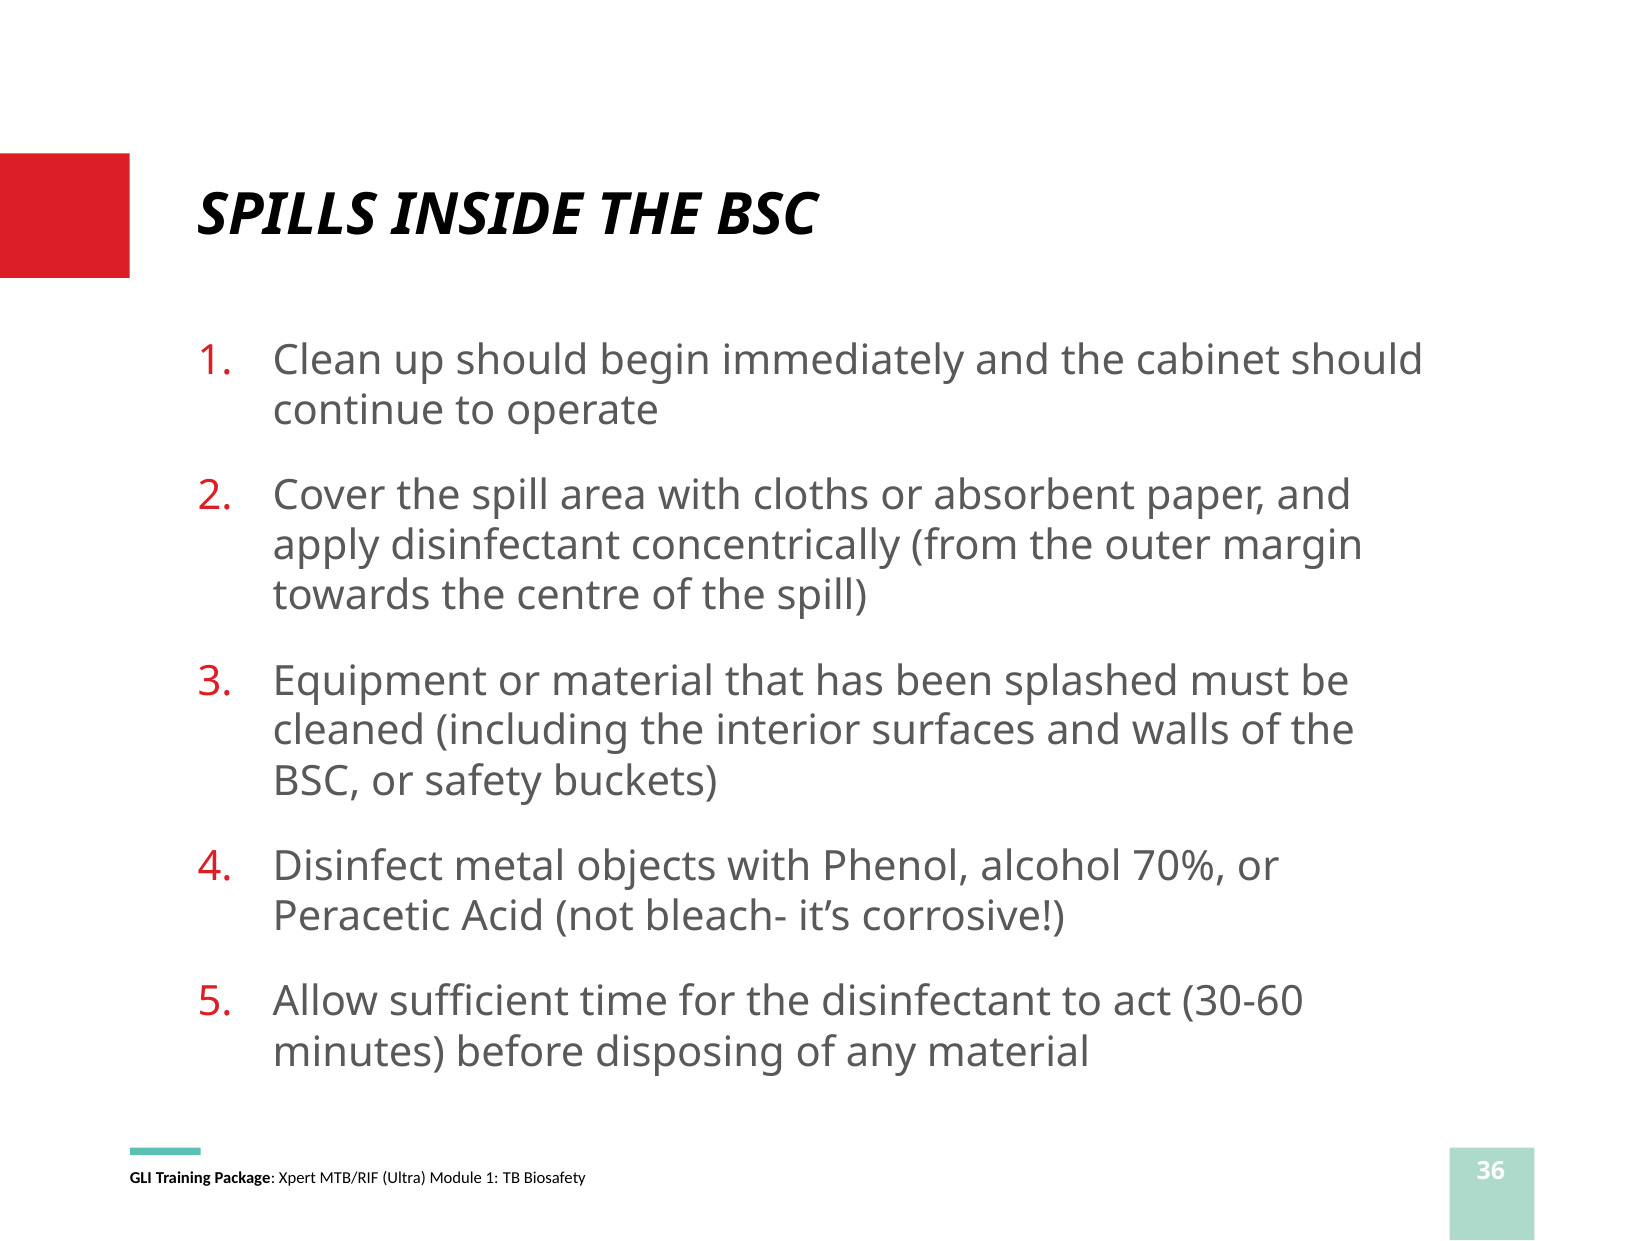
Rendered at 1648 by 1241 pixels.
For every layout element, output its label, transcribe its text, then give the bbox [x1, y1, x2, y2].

title SPILLS INSIDE THE BSC [197, 153, 1450, 278]
list Clean up should begin immediately and the cabinet should continue to operate Cover the spill area with cloths or absorbent paper, and apply disinfectant concentrically (from the outer margin towards the centre of the spill) Equipment or material that has been splashed must be cleaned (including the interior surfaces and walls of the BSC, or safety buckets) Disinfect metal objects with Phenol, alcohol 70%, or Peracetic Acid (not bleach- it’s corrosive!) Allow sufficient time for the disinfectant to act (30-60 minutes) before disposing of any material [197, 332, 1450, 1089]
